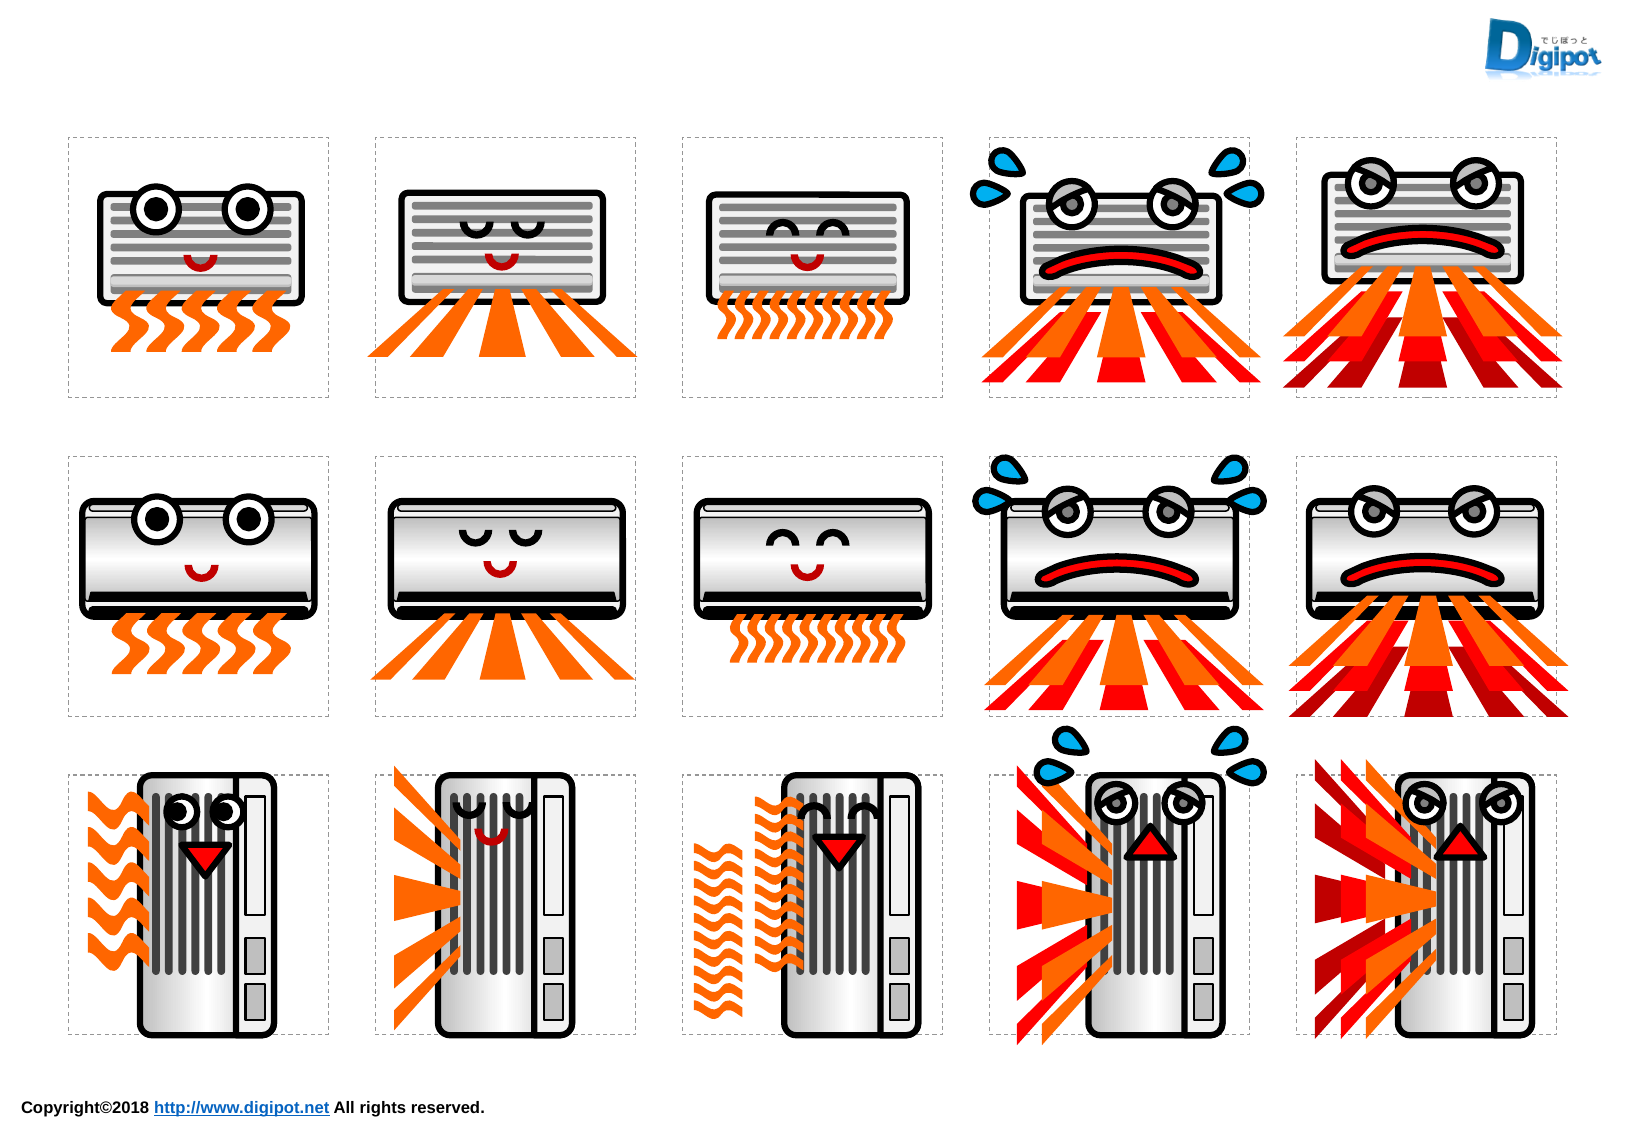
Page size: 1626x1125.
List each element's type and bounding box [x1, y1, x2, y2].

text_box [975, 460, 1264, 711]
text_box [1288, 488, 1569, 717]
text_box [1314, 759, 1532, 1039]
text_box [696, 500, 929, 663]
text_box [972, 153, 1262, 383]
text_box [367, 192, 638, 357]
text_box [394, 765, 573, 1036]
text_box [693, 775, 919, 1036]
text_box [87, 775, 274, 1036]
text_box [709, 194, 907, 340]
text_box [82, 496, 315, 675]
text_box [370, 500, 635, 680]
picture [1485, 18, 1602, 82]
text_box [100, 186, 302, 352]
text_box [1016, 731, 1264, 1046]
text_box [1282, 160, 1563, 388]
